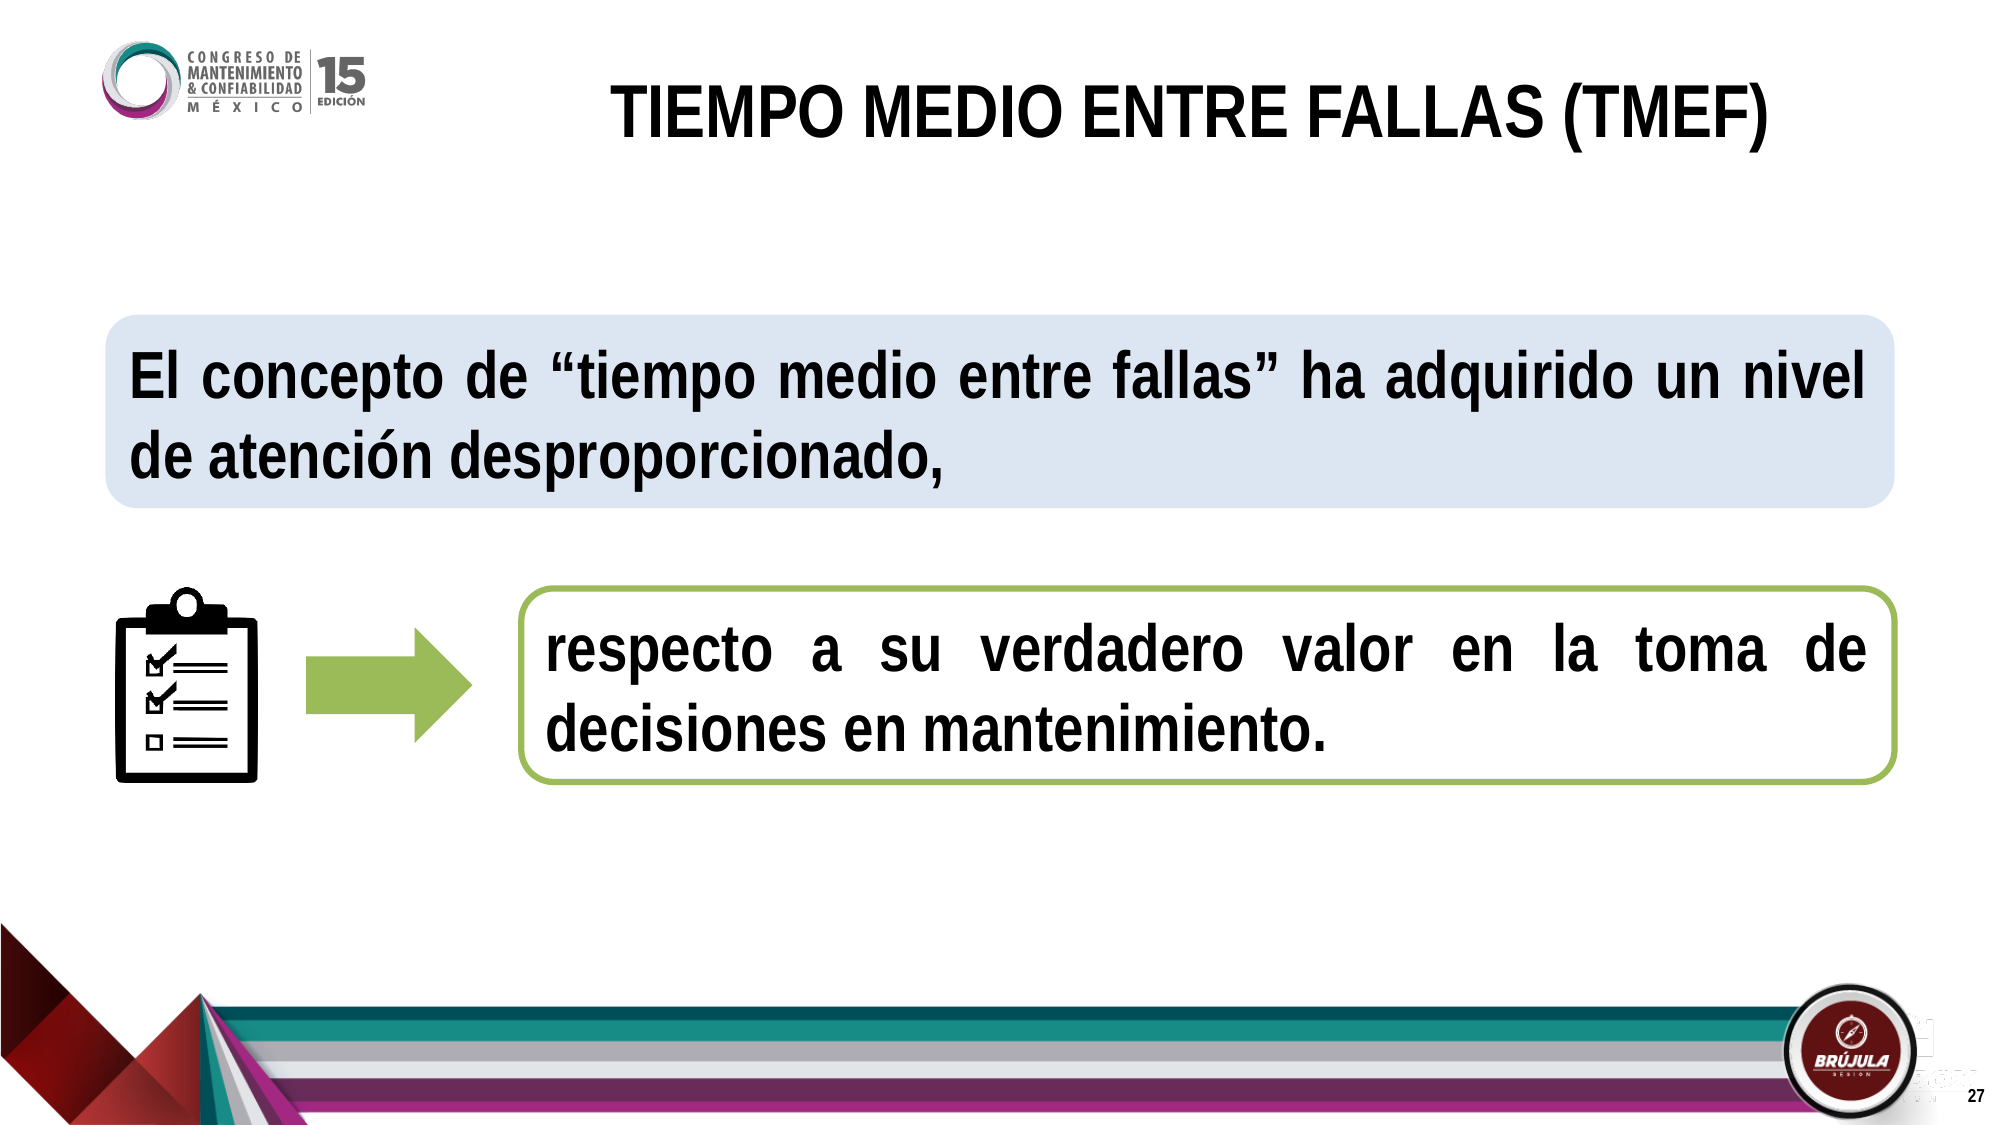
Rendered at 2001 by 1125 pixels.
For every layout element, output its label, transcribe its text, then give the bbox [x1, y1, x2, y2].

picture [115, 587, 258, 783]
text_box El concepto de “tiempo medio entre fallas” ha adquirido un nivel de atención desproporcionado, [105, 314, 1895, 509]
text_box respecto a su verdadero valor en la toma de decisiones en mantenimiento. [521, 588, 1895, 783]
picture [101, 41, 366, 120]
slide_number 27 [1550, 1065, 2000, 1125]
text_box TIEMPO MEDIO ENTRE FALLAS (TMEF) [583, 55, 1833, 160]
picture [0, 923, 1977, 1125]
text_box [304, 624, 474, 746]
